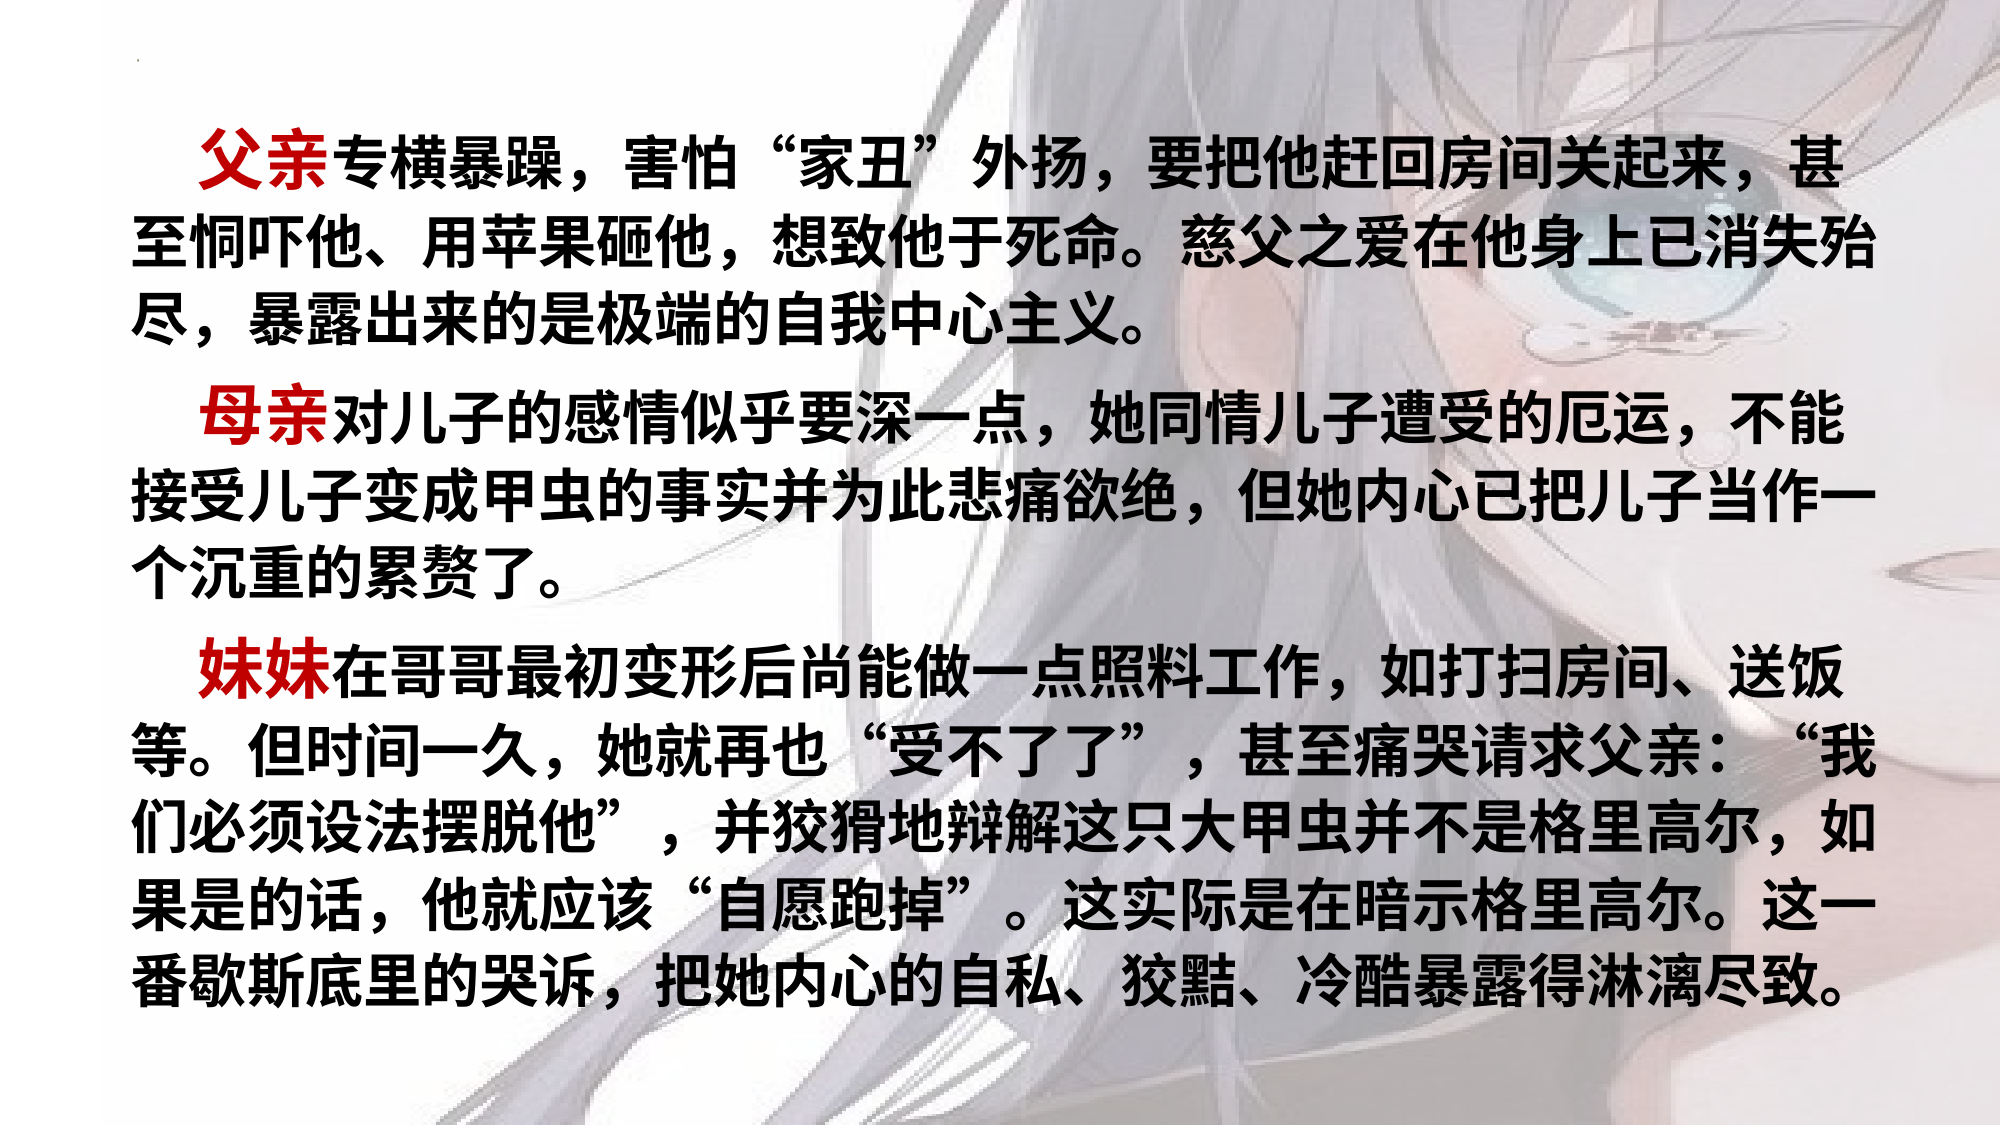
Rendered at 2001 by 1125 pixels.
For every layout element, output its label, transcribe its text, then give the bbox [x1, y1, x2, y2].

text_box 父亲专横暴躁，害怕“家丑”外扬，要把他赶回房间关起来，甚至恫吓他、用苹果砸他，想致他于死命。慈父之爱在他身上已消失殆尽，暴露出来的是极端的自我中心主义。 母亲对儿子的感情似乎要深一点，她同情儿子遭受的厄运，不能接受儿子变成甲虫的事实并为此悲痛欲绝，但她内心已把儿子当作一个沉重的累赘了。 妹妹在哥哥最初变形后尚能做一点照料工作，如打扫房间、送饭等。但时间一久，她就再也“受不了了”，甚至痛哭请求父亲：“我们必须设法摆脱他”，并狡猾地辩解这只大甲虫并不是格里高尔，如果是的话，他就应该“自愿跑掉”。这实际是在暗示格里高尔。这一番歇斯底里的哭诉，把她内心的自私、狡黠、冷酷暴露得淋漓尽致。 [115, 102, 1911, 1022]
